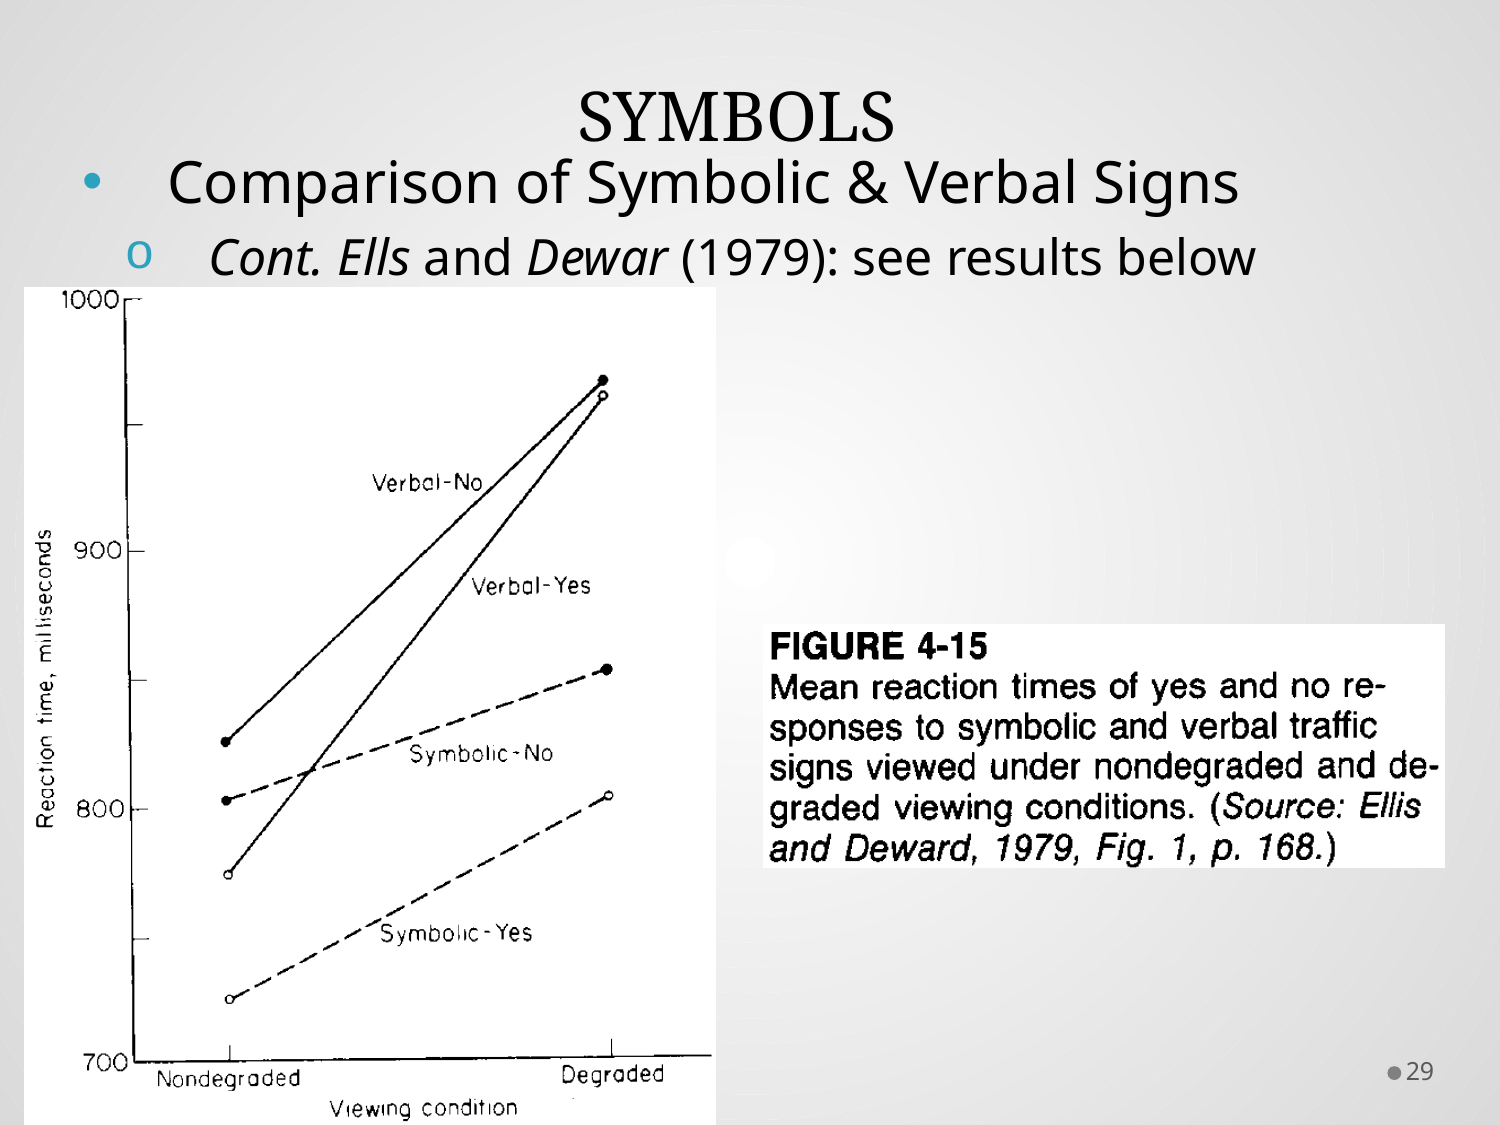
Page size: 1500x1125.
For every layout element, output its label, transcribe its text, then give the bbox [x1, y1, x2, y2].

picture [24, 287, 716, 1125]
list Comparison of Symbolic & Verbal Signs Cont. Ells and Dewar (1979): see results below [50, 137, 1450, 1113]
slide_number 29 [1401, 1042, 1494, 1103]
title SYMBOLS [62, 62, 1413, 137]
picture [763, 624, 1445, 868]
